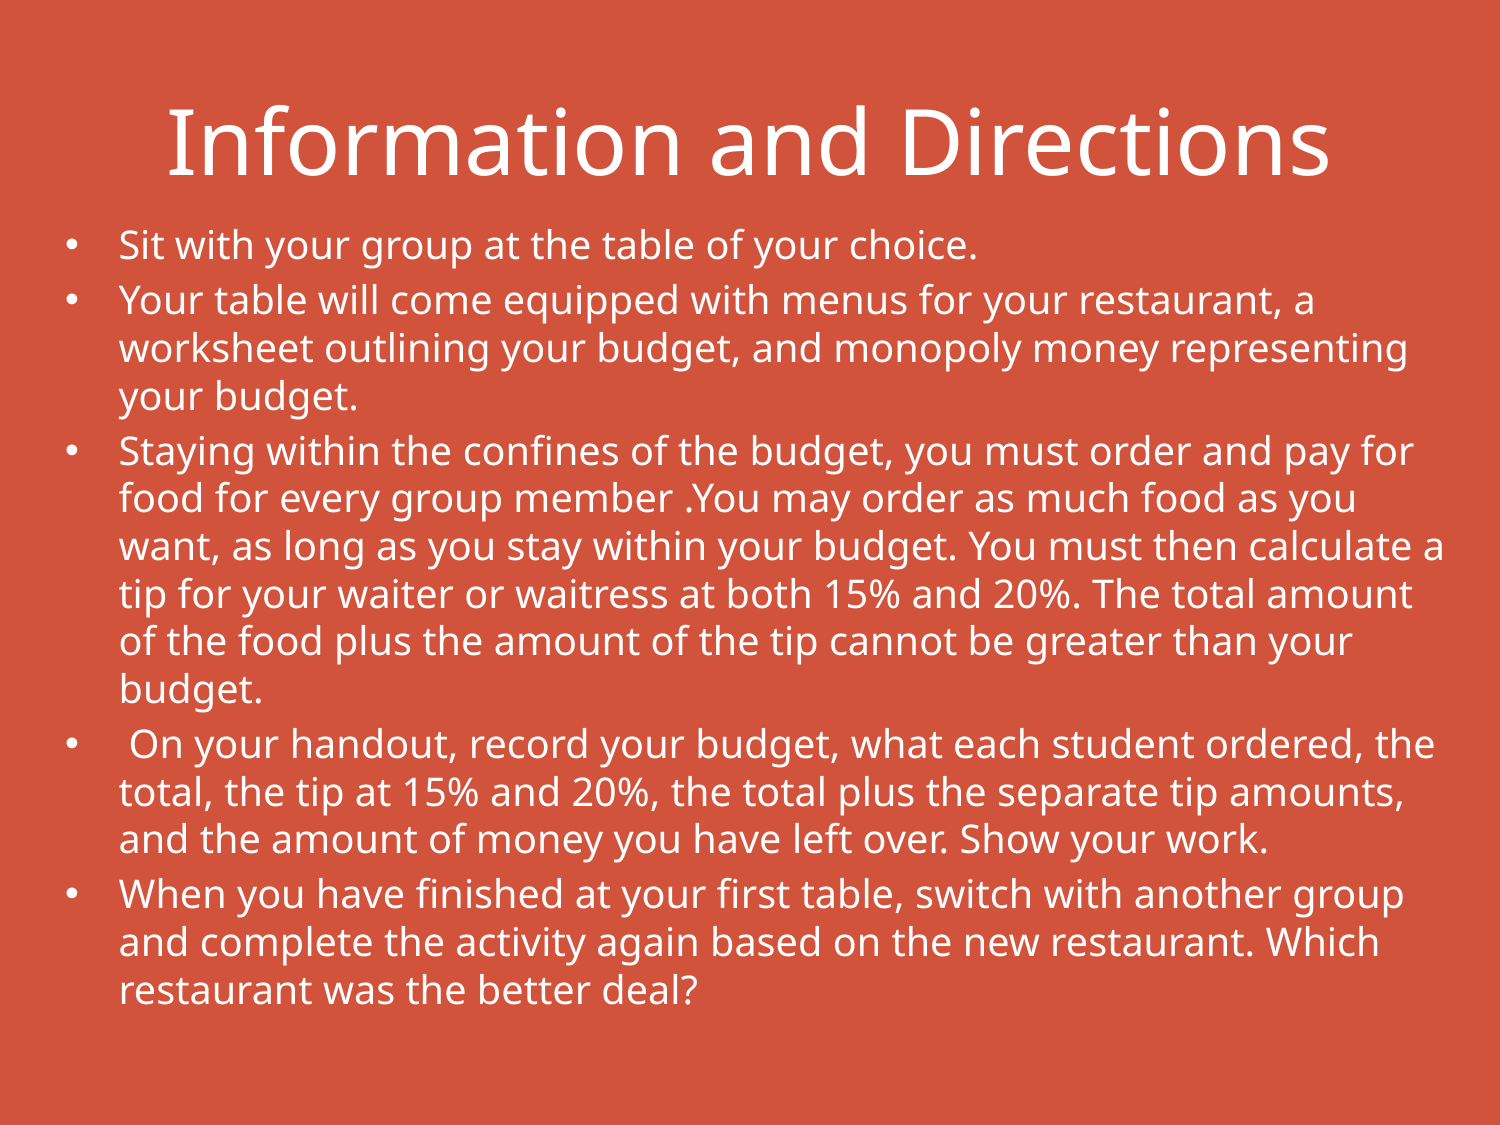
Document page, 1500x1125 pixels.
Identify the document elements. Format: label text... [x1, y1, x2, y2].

title Information and Directions [75, 45, 1425, 212]
list Sit with your group at the table of your choice. Your table will come equipped with menus for your restaurant, a worksheet outlining your budget, and monopoly money representing your budget. Staying within the confines of the budget, you must order and pay for food for every group member .You may order as much food as you want, as long as you stay within your budget. You must then calculate a tip for your waiter or waitress at both 15% and 20%. The total amount of the food plus the amount of the tip cannot be greater than your budget. On your handout, record your budget, what each student ordered, the total, the tip at 15% and 20%, the total plus the separate tip amounts, and the amount of money you have left over. Show your work. When you have finished at your first table, switch with another group and complete the activity again based on the new restaurant. Which restaurant was the better deal? [50, 212, 1463, 1063]
